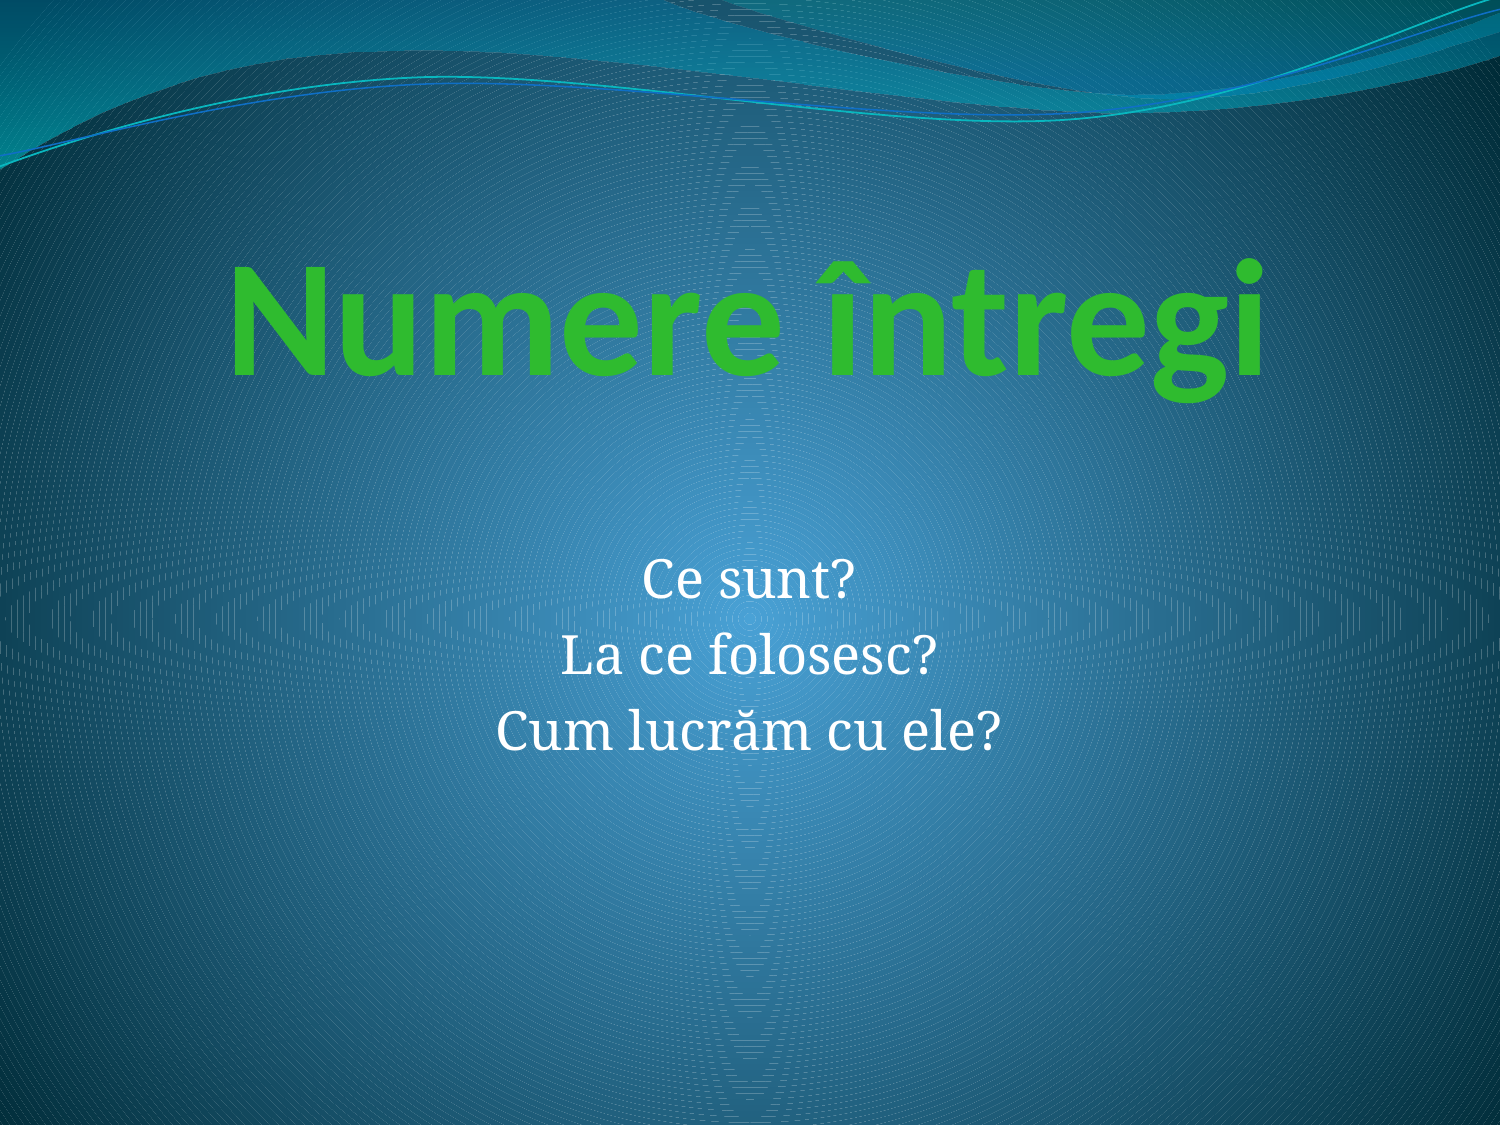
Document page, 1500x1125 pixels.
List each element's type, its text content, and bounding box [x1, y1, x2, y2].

title Numere întregi [112, 90, 1388, 409]
subtitle Ce sunt? La ce folosesc? Cum lucrăm cu ele? [152, 537, 1358, 929]
